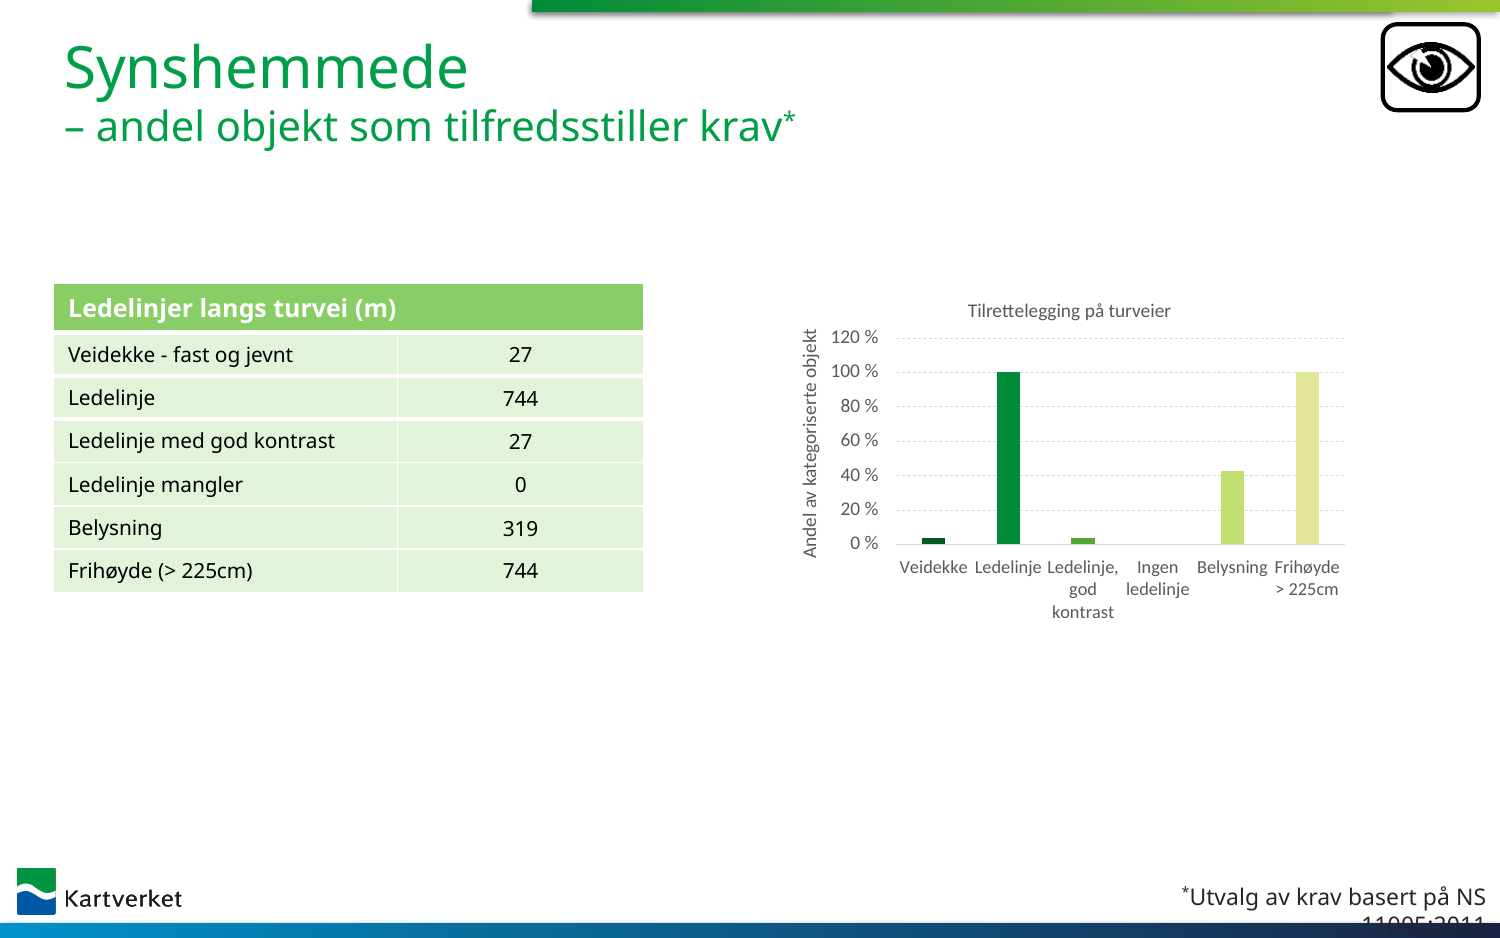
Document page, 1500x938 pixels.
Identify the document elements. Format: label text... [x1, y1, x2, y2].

table_cell Ledelinje mangler [54, 463, 397, 505]
table_cell 0 [398, 463, 643, 505]
table_cell 319 [398, 507, 643, 548]
table_cell 744 [398, 550, 643, 592]
table_cell 27 [398, 335, 643, 374]
table_cell Ledelinje med god kontrast [54, 421, 397, 462]
table_cell Frihøyde (> 225cm) [54, 550, 397, 592]
table_cell Veidekke - fast og jevnt [54, 335, 397, 374]
text_box Synshemmede – andel objekt som tilfredsstiller krav* [49, 24, 1431, 158]
table_cell 744 [398, 378, 643, 417]
table_header Ledelinjer langs turvei (m) [54, 284, 643, 330]
text_box *Utvalg av krav basert på NS 11005:2011 [1068, 873, 1500, 938]
table_cell 27 [398, 421, 643, 462]
table_cell Ledelinje [54, 378, 397, 417]
table_cell Belysning [54, 507, 397, 548]
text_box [1382, 24, 1480, 111]
picture [791, 291, 1348, 630]
